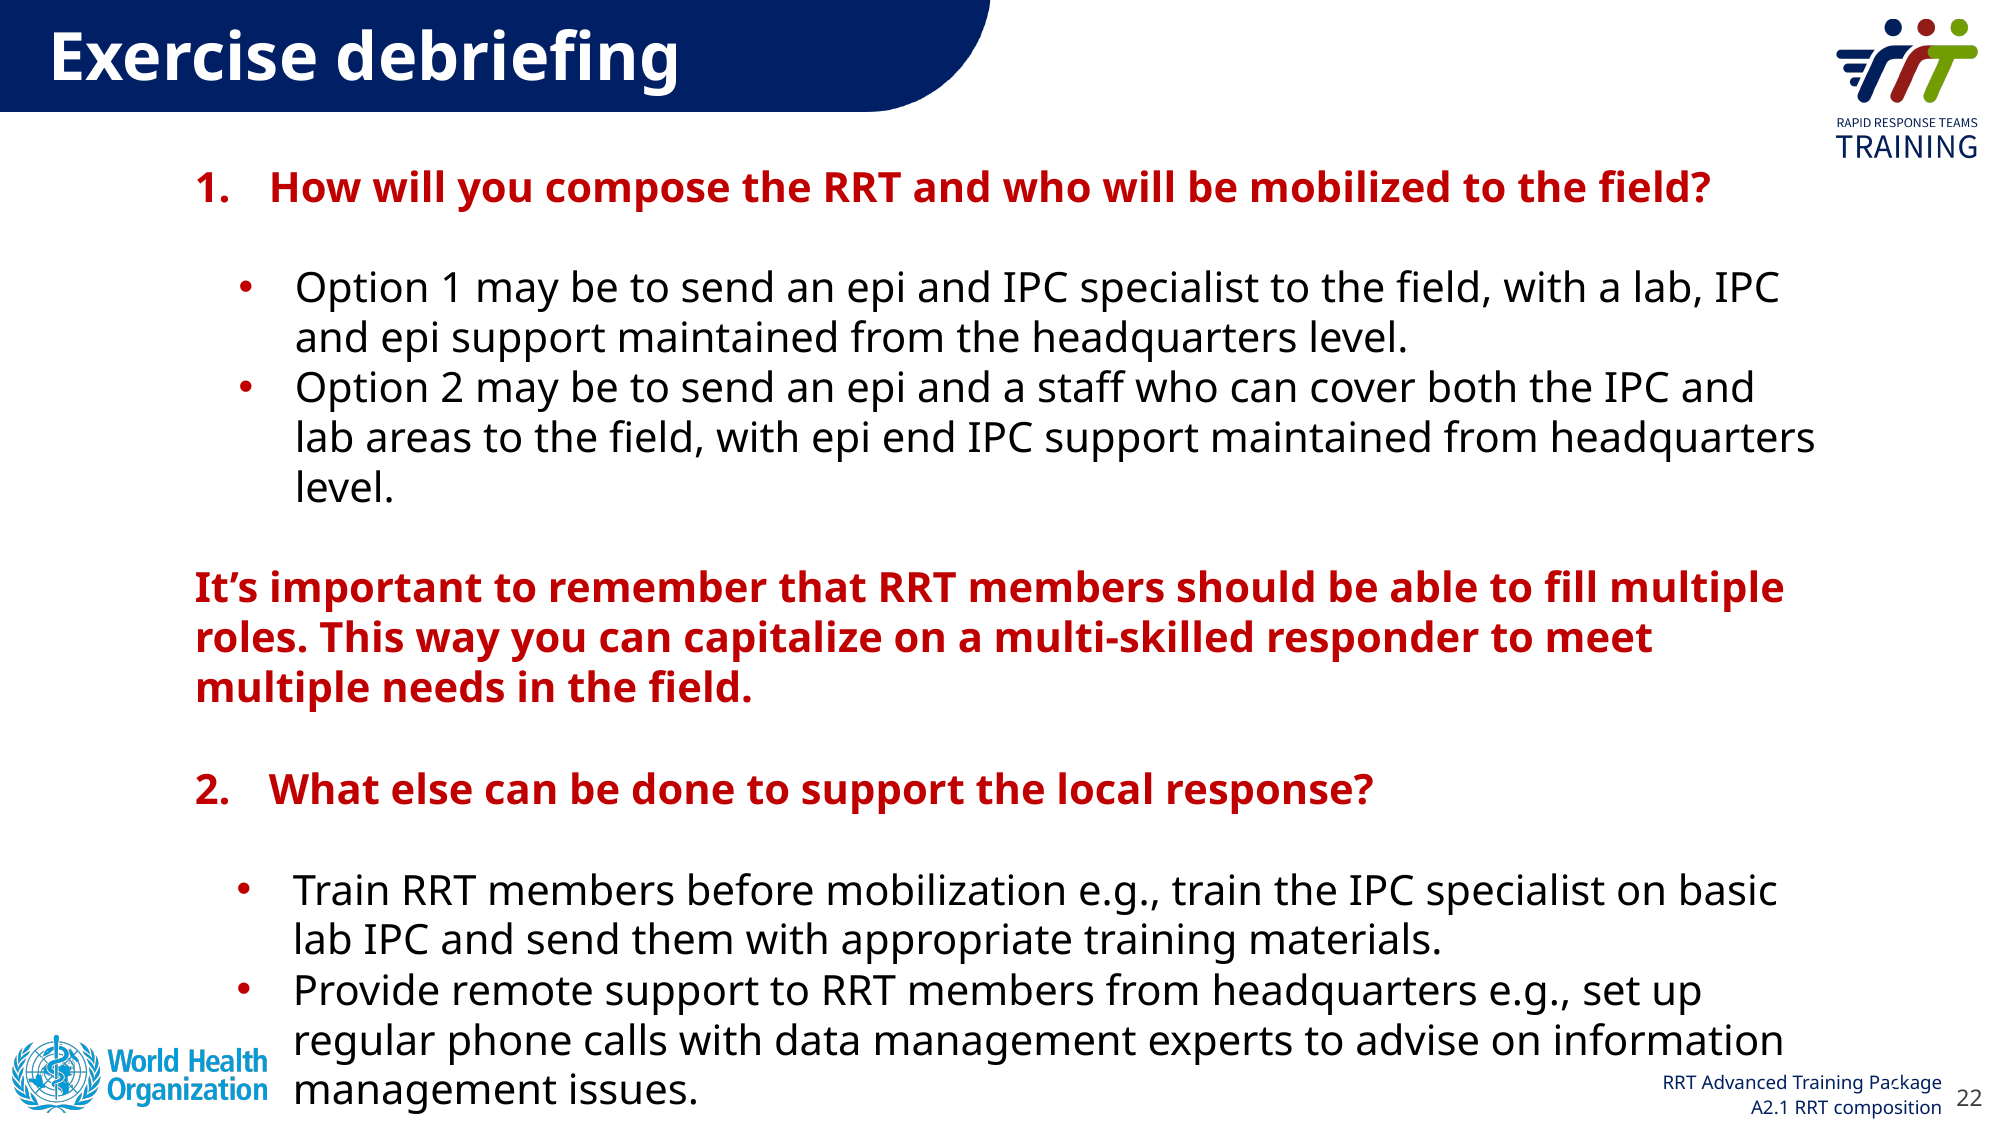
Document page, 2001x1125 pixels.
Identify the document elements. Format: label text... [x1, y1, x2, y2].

picture [12, 1083, 48, 1113]
picture [0, 0, 991, 112]
picture [1835, 19, 1978, 167]
picture [12, 1035, 187, 1113]
title Exercise debriefing [40, 5, 964, 113]
text_box How will you compose the RRT and who will be mobilized to the field? Option 1 may be to send an epi and IPC specialist to the field, with a lab, IPC and epi support maintained from the headquarters level. Option 2 may be to send an epi and a staff who can cover both the IPC and lab areas to the field, with epi end IPC support maintained from headquarters level. It’s important to remember that RRT members should be able to fill multiple roles. This way you can capitalize on a multi-skilled responder to meet multiple needs in the field. What else can be done to support the local response? Train RRT members before mobilization e.g., train the IPC specialist on basic lab IPC and send them with appropriate training materials. Provide remote support to RRT members from headquarters e.g., set up regular phone calls with data management experts to advise on information management issues. [187, 153, 1835, 1125]
picture [58, 1050, 64, 1058]
slide_number 22 [1882, 1037, 1922, 1082]
